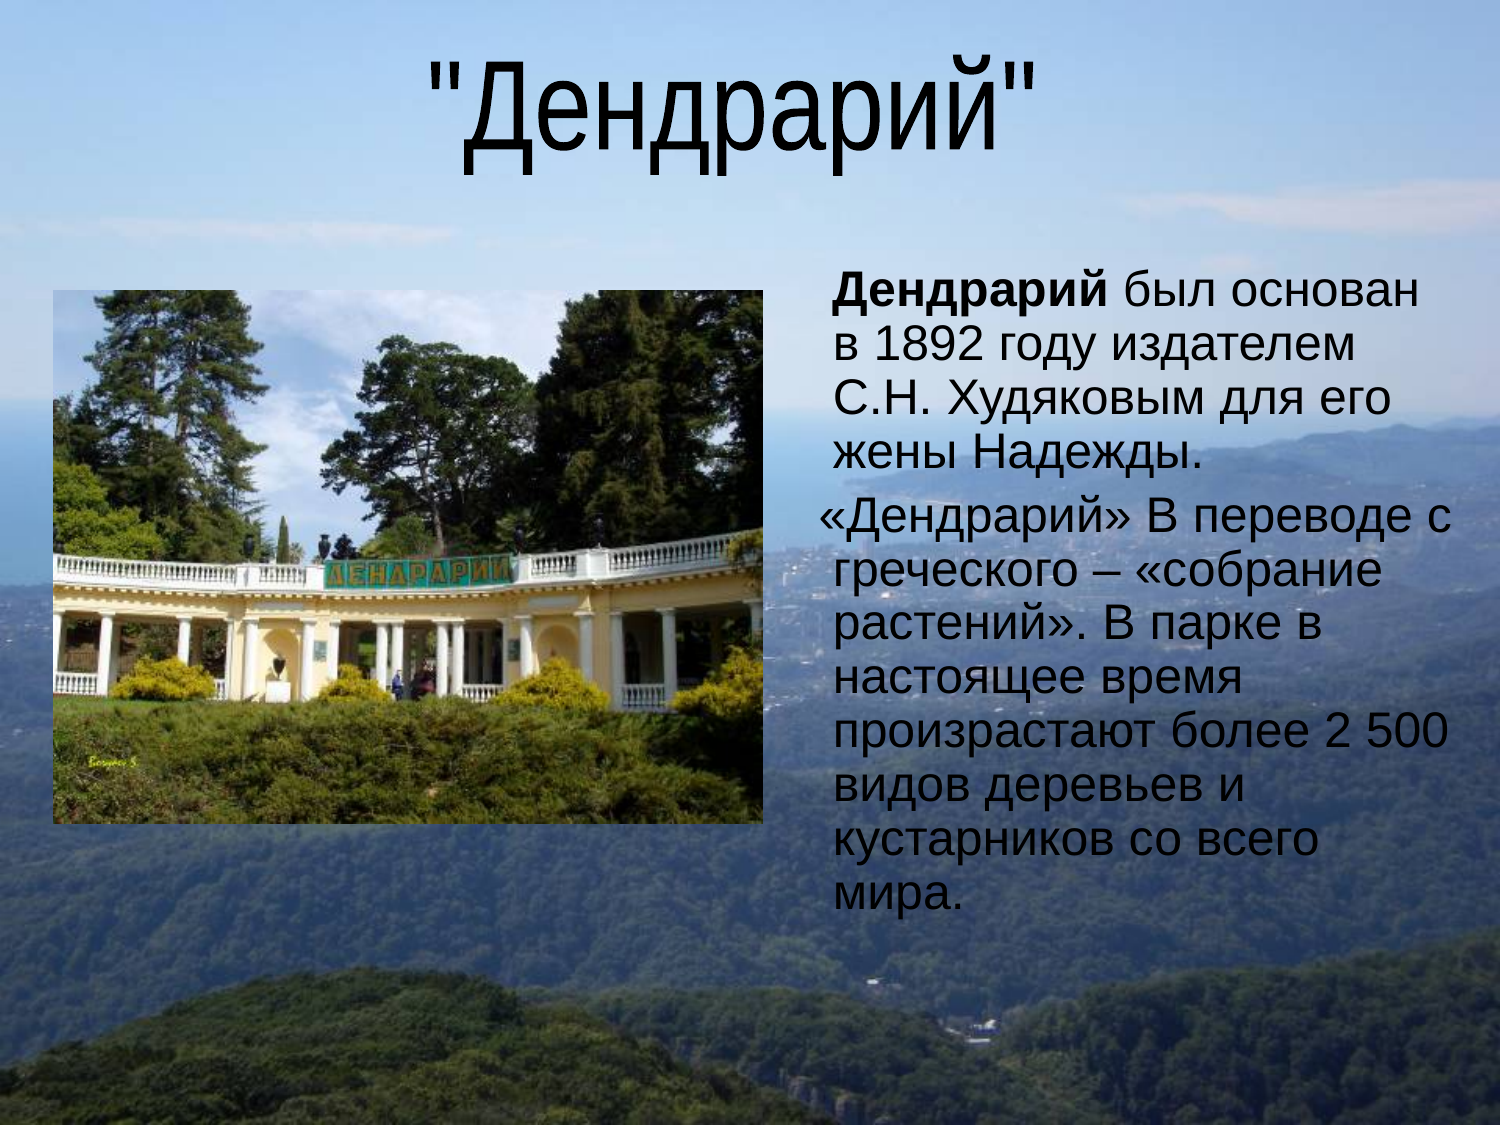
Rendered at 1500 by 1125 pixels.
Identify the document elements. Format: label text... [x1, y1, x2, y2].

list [52, 290, 763, 824]
picture [0, 0, 1500, 1125]
list Дендрарий был основан в 1892 году издателем С.Н. Худяковым для его жены Надежды. «Дендрарий» В переводе с греческого – «собрание растений». В парке в настоящее время произрастают более 2 500 видов деревьев и кустарников со всего мира. [761, 255, 1471, 1102]
